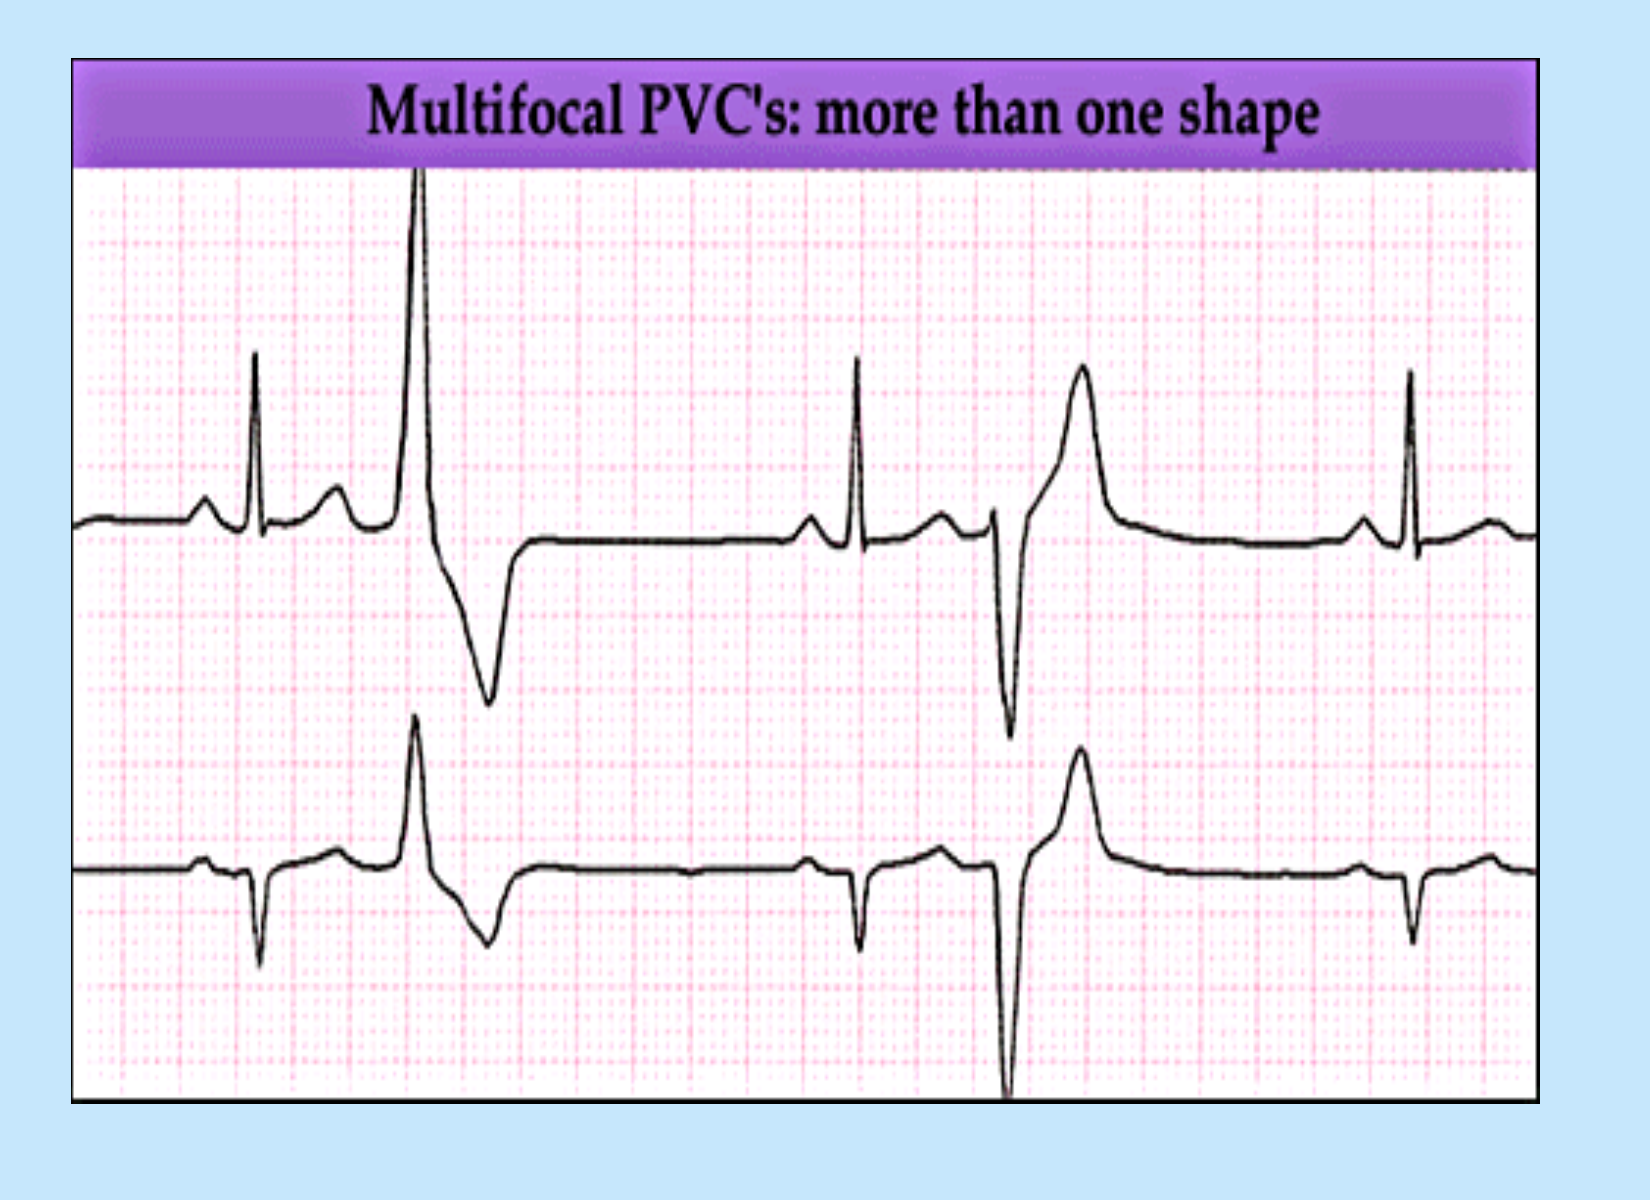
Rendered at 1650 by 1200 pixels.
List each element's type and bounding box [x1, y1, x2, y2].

list [71, 58, 1540, 1105]
